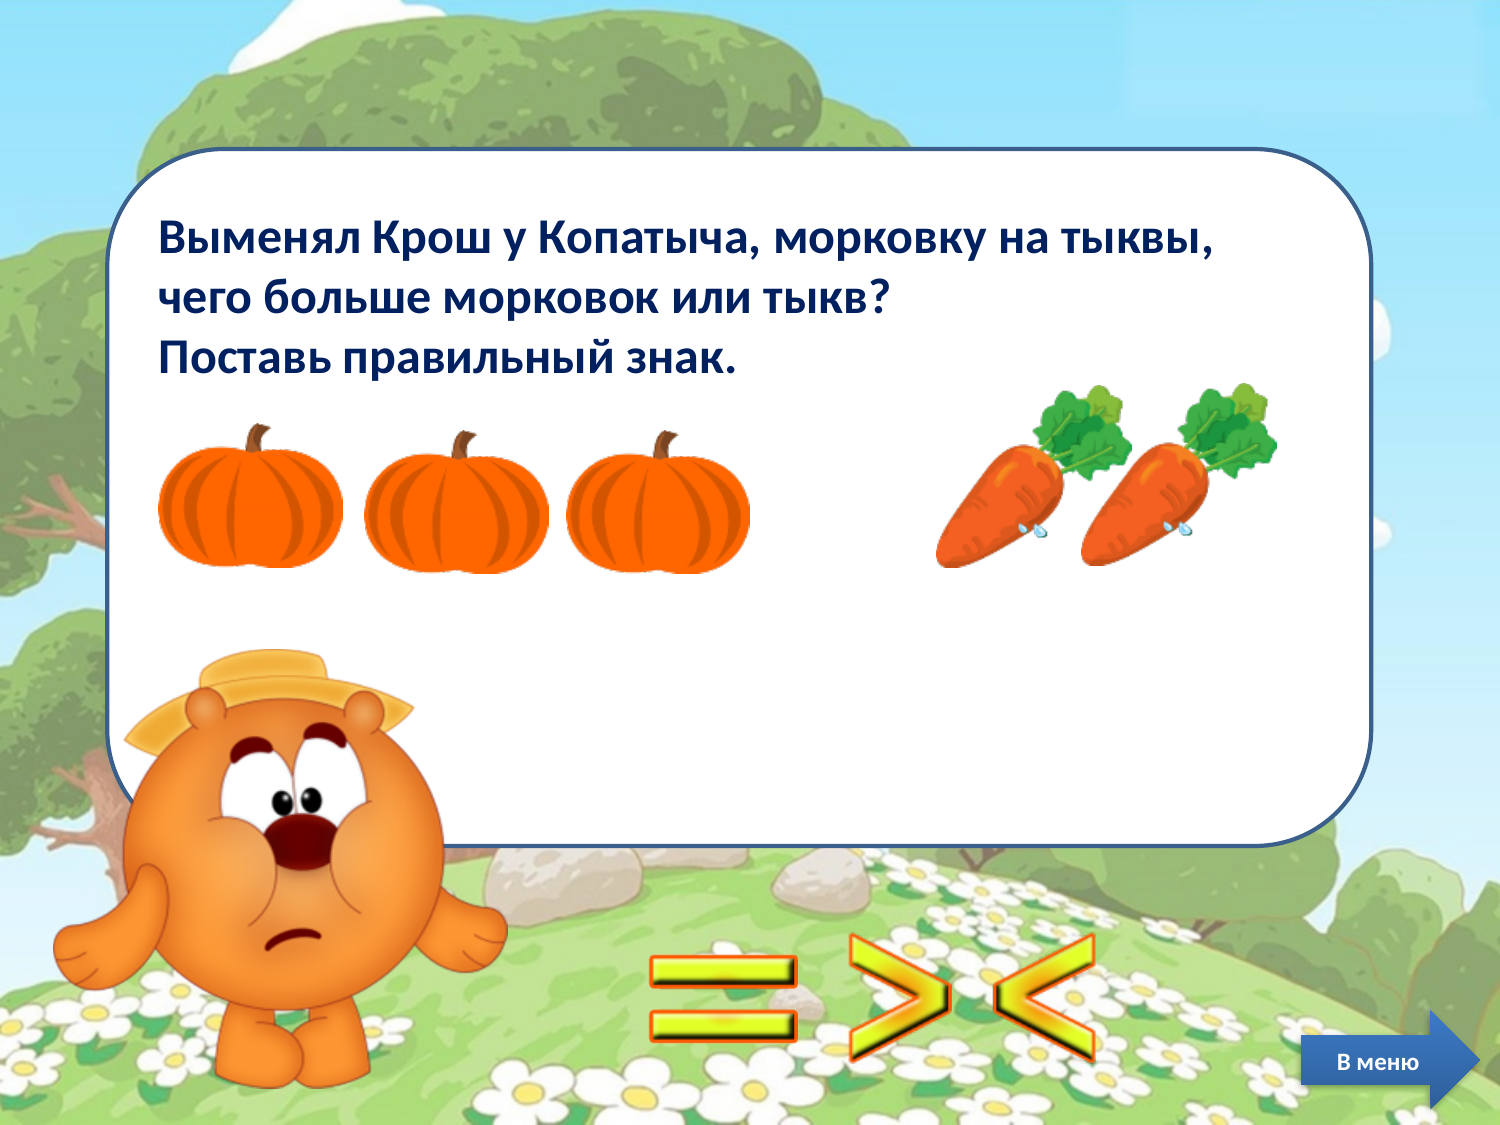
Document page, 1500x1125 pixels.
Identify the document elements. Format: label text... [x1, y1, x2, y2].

picture [976, 924, 1108, 1071]
text_box В меню [1301, 1010, 1480, 1110]
picture [638, 911, 805, 1097]
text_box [936, 383, 1278, 568]
picture [838, 924, 969, 1071]
text_box [105, 146, 1374, 849]
text_box Выменял Крош у Копатыча, морковку на тыквы, чего больше морковок или тыкв? Поставь правильный знак. [143, 196, 1335, 451]
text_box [158, 423, 549, 574]
picture [565, 429, 751, 574]
picture [52, 649, 508, 1090]
